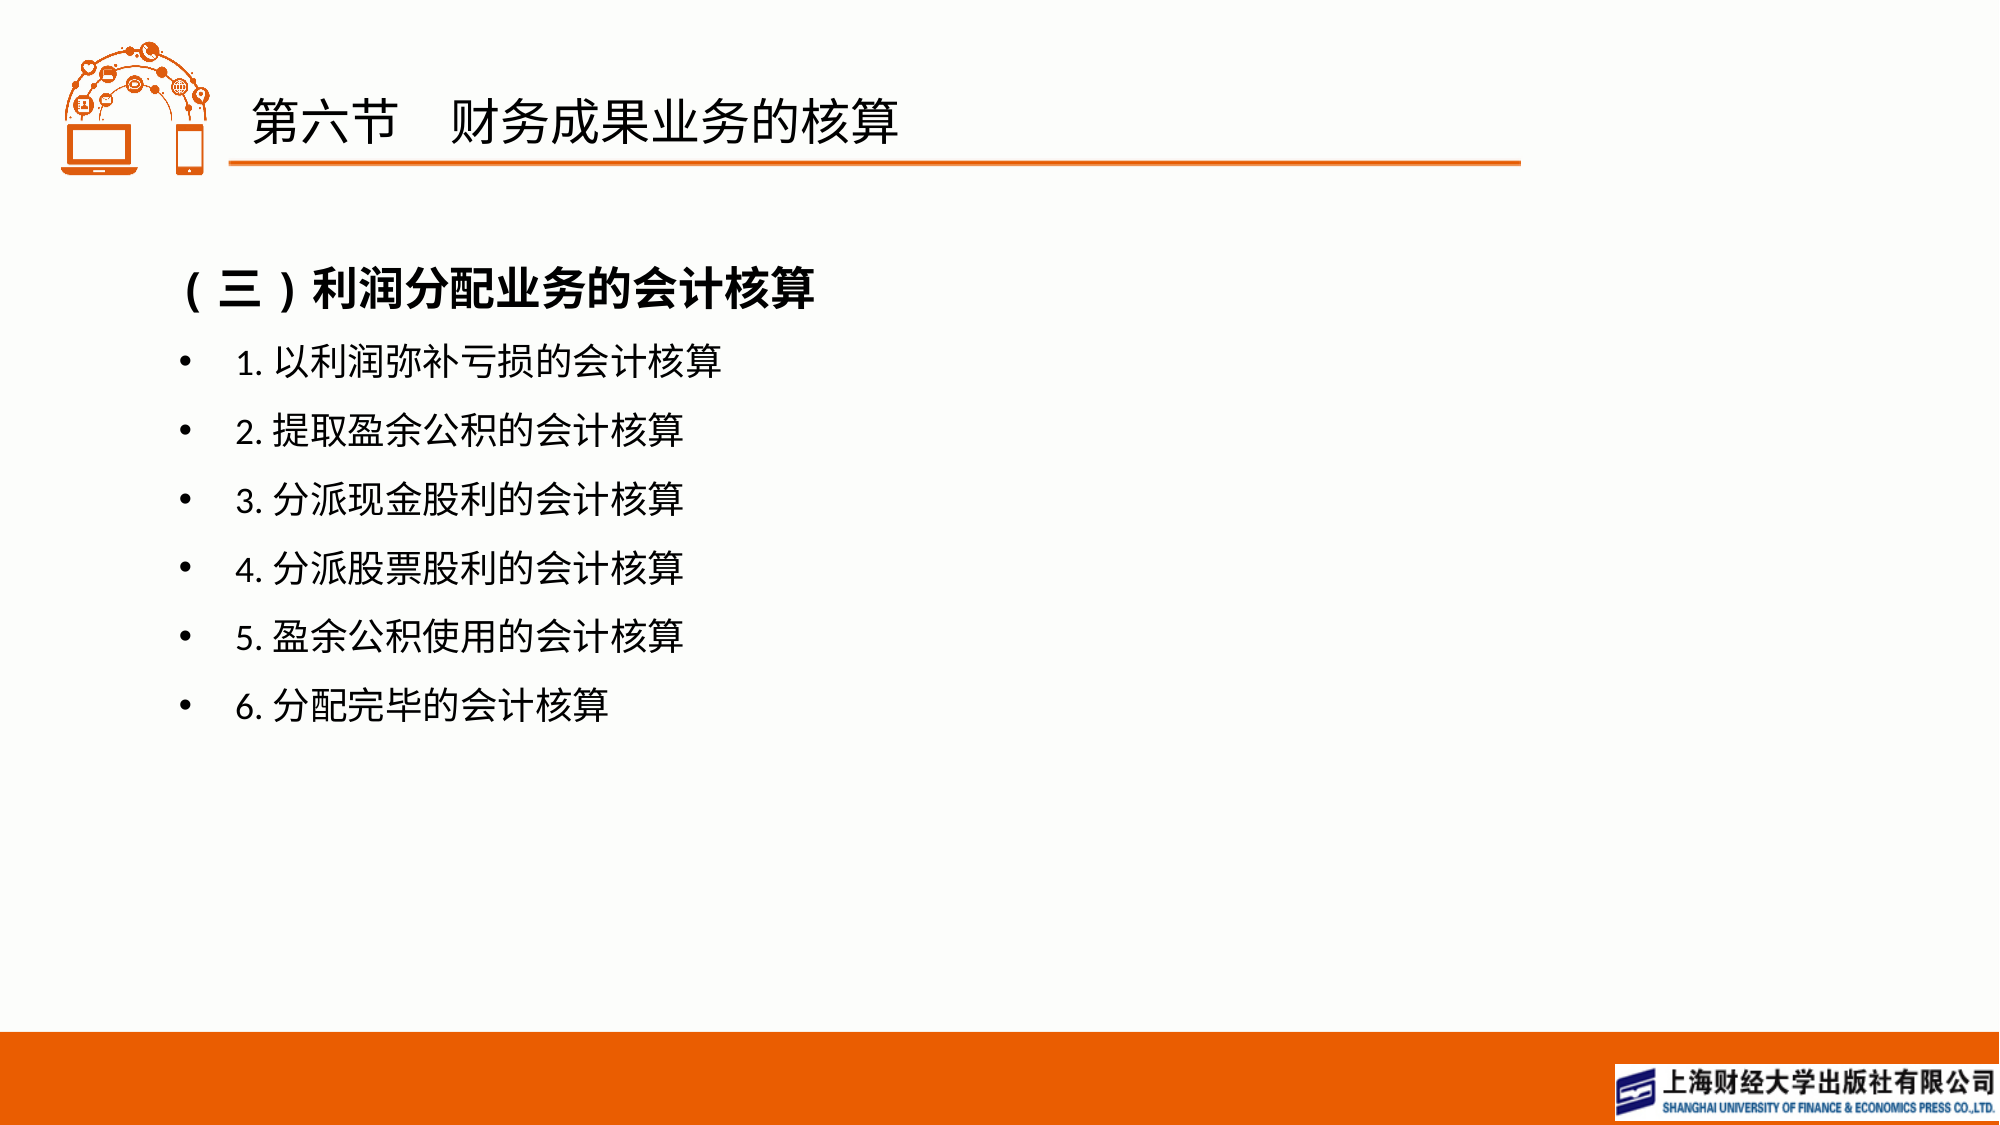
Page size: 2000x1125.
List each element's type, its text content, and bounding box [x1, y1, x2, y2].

title 第六节 财务成果业务的核算 [235, 82, 1605, 189]
picture [0, 0, 2000, 1125]
list (三)利润分配业务的会计核算 1.以利润弥补亏损的会计核算 2.提取盈余公积的会计核算 3.分派现金股利的会计核算 4.分派股票股利的会计核算 5.盈余公积使用的会计核算 6.分配完毕的会计核算 [163, 227, 1852, 1049]
